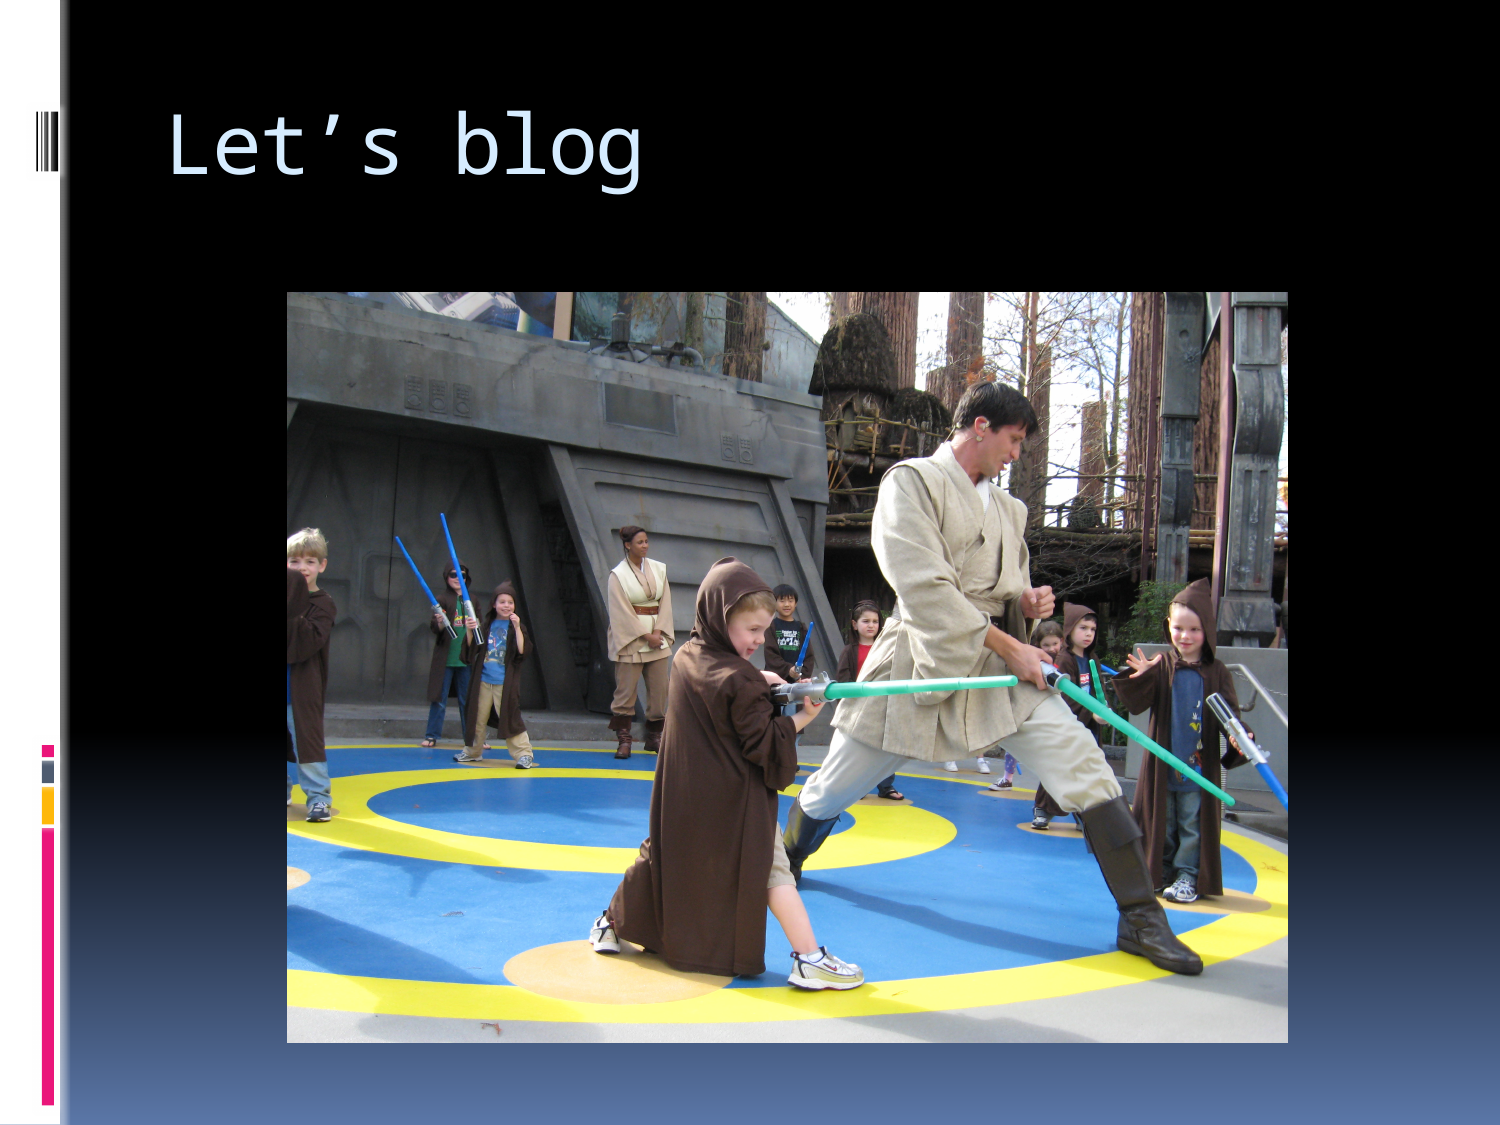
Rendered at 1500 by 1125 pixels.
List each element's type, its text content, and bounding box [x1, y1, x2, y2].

title Let’s blog [150, 83, 1425, 234]
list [149, 292, 1426, 1043]
